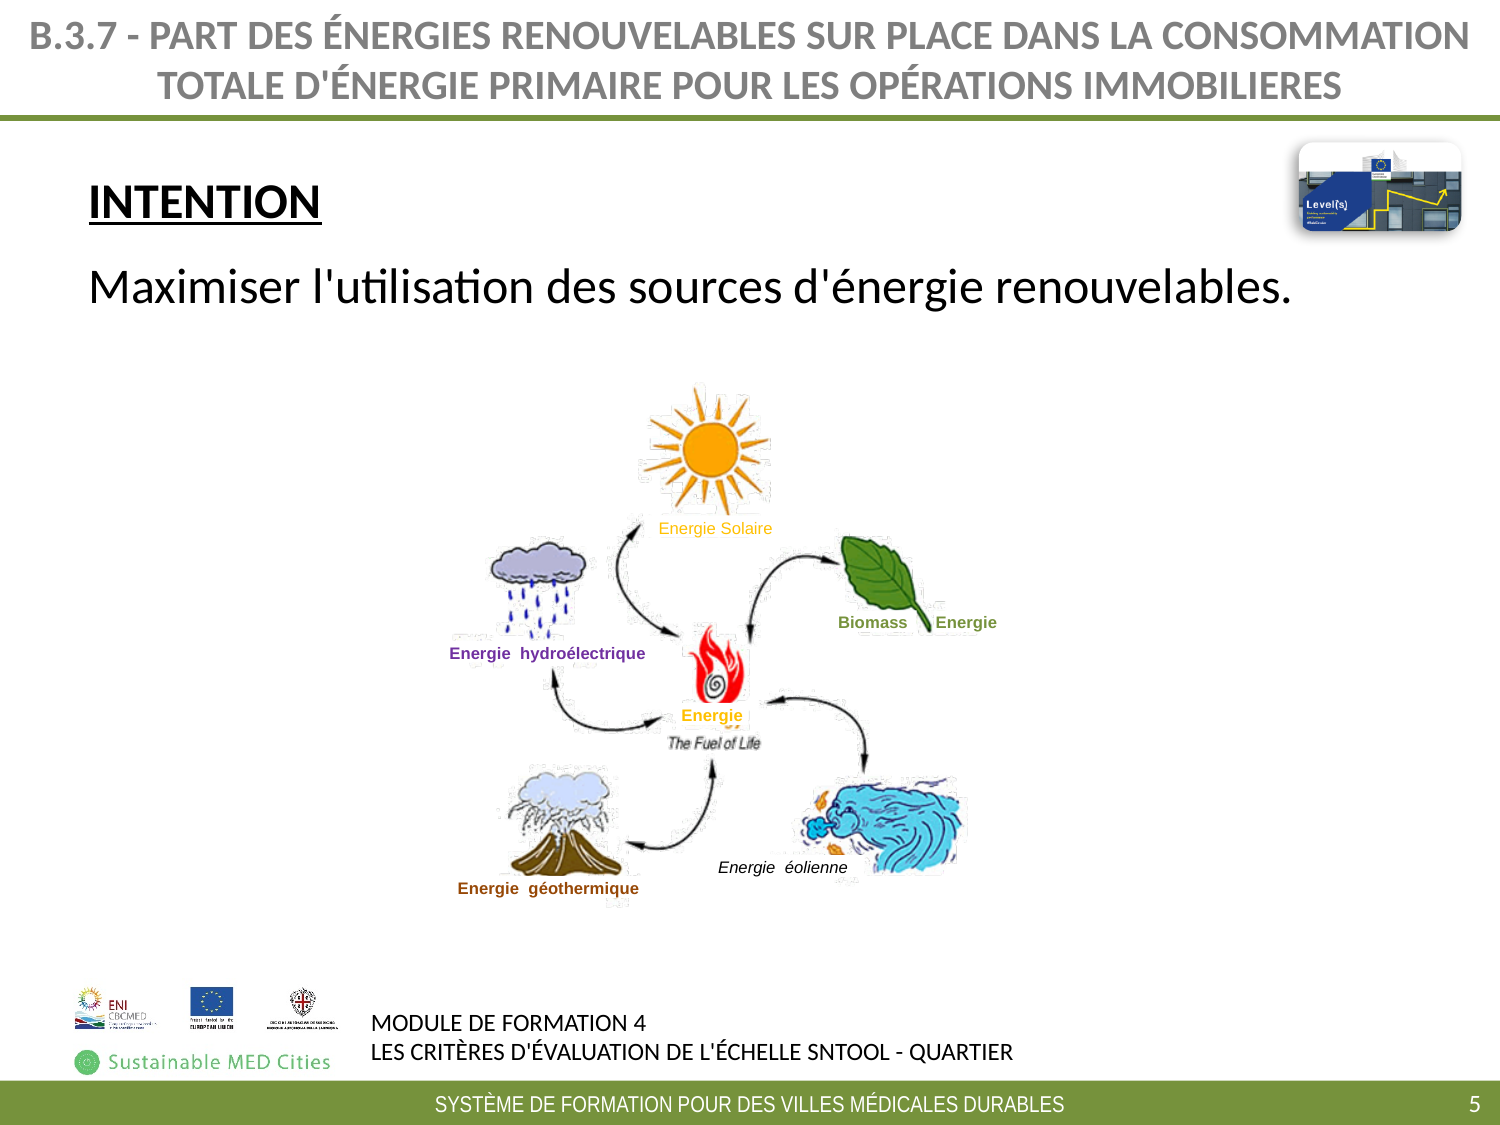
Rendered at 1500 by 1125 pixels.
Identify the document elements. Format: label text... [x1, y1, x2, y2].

picture [1298, 142, 1462, 232]
list INTENTION Maximiser l'utilisation des sources d'énergie renouvelables. [73, 161, 1424, 904]
slide_number ‹#› [1146, 1080, 1497, 1125]
picture [62, 978, 356, 1080]
picture [443, 373, 1057, 918]
title B.3.7 - PART DES ÉNERGIES RENOUVELABLES SUR PLACE DANS LA CONSOMMATION TOTALE D'ÉNERGIE PRIMAIRE POUR LES OPÉRATIONS IMMOBILIERES [0, 0, 1500, 117]
